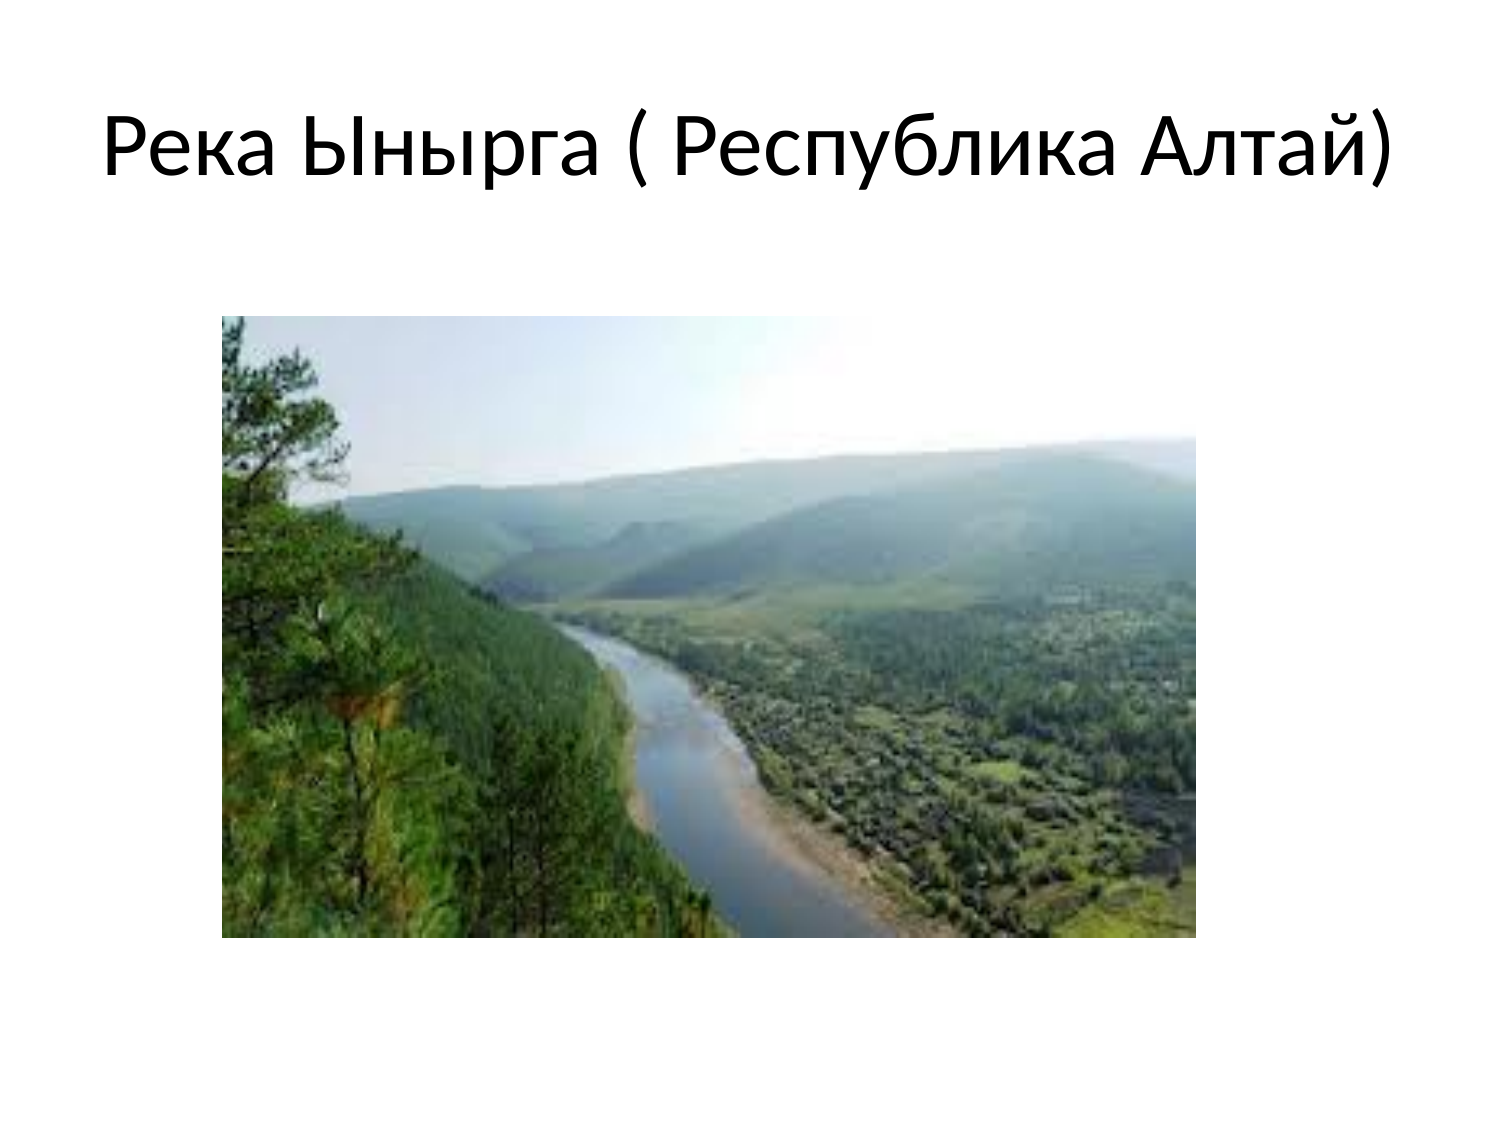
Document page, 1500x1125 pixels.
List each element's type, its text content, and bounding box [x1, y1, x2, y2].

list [222, 316, 1196, 938]
title Река Ынырга ( Республика Алтай) [75, 45, 1425, 233]
